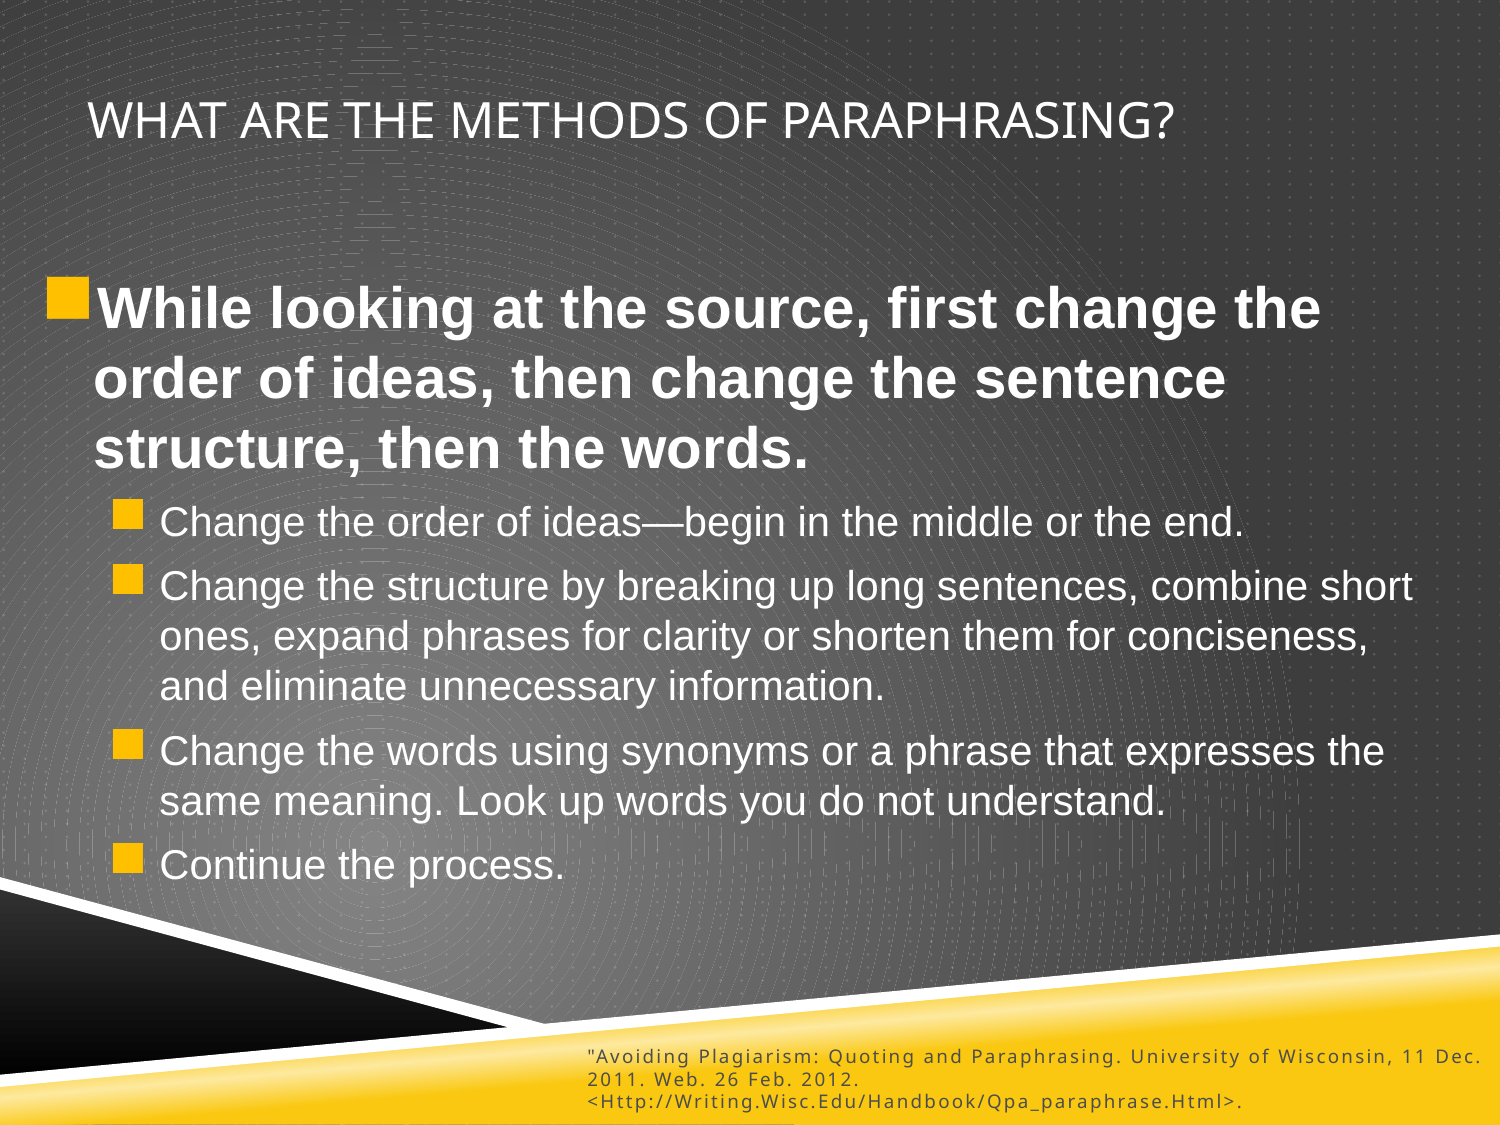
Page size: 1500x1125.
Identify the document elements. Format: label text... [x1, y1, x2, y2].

title What are the Methods of Paraphrasing? [87, 24, 1500, 213]
footer "Avoiding Plagiarism: Quoting and Paraphrasing. University of Wisconsin, 11 Dec. 2011. Web. 26 Feb. 2012. <Http://Writing.Wisc.Edu/Handbook/Qpa_paraphrase.Html>. [587, 1037, 1500, 1113]
list While looking at the source, first change the order of ideas, then change the sentence structure, then the words. Change the order of ideas—begin in the middle or the end. Change the structure by breaking up long sentences, combine short ones, expand phrases for clarity or shorten them for conciseness, and eliminate unnecessary information. Change the words using synonyms or a phrase that expresses the same meaning. Look up words you do not understand. Continue the process. [37, 262, 1438, 938]
